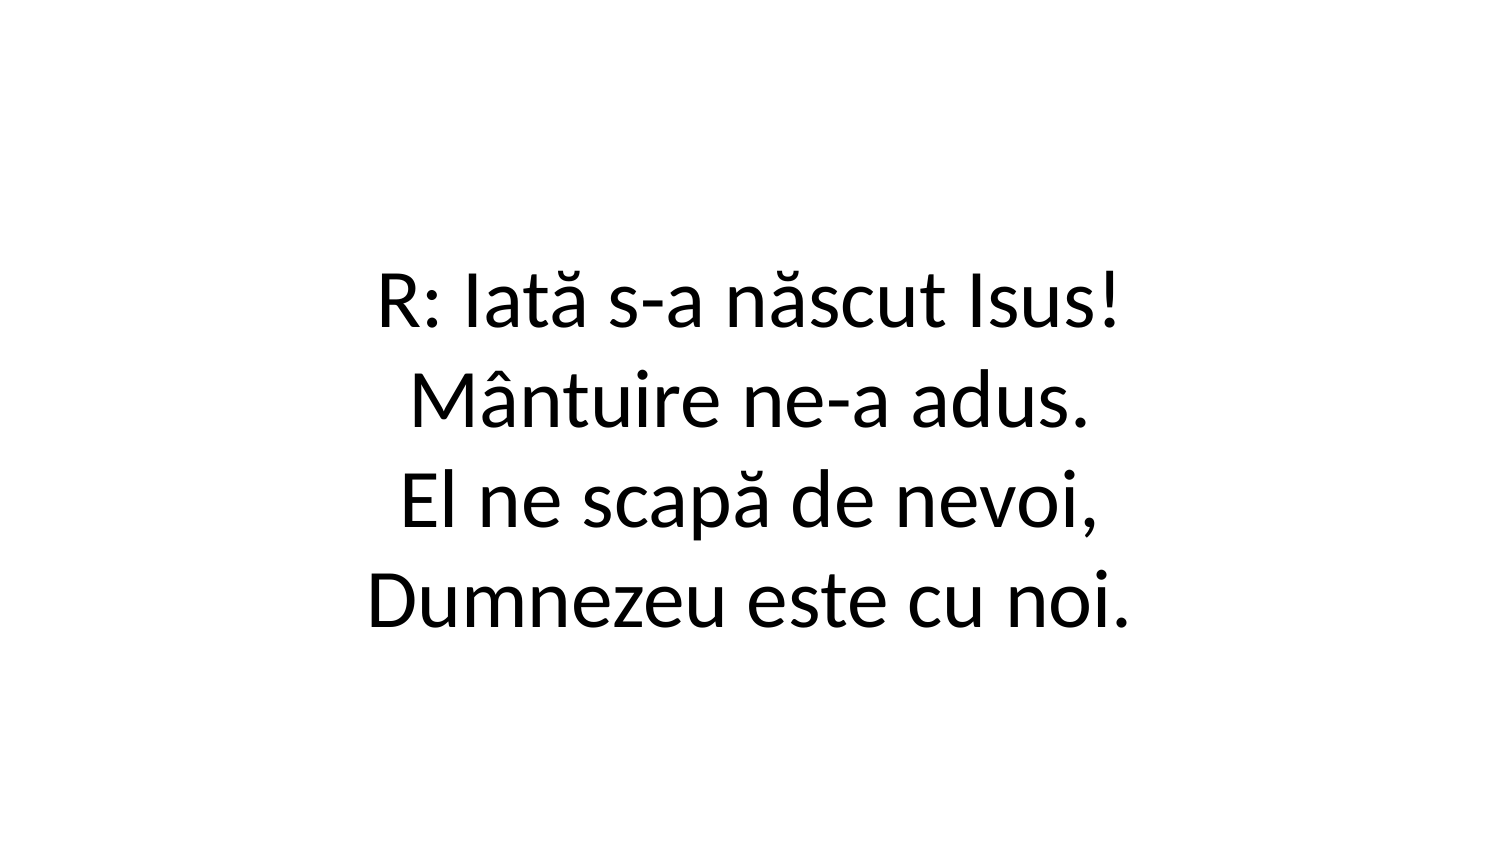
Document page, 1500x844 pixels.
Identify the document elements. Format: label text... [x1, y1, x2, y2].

text_box R: Iată s-a născut Isus! Mântuire ne-a adus. El ne scapă de nevoi, Dumnezeu este cu noi. [351, 192, 1149, 652]
